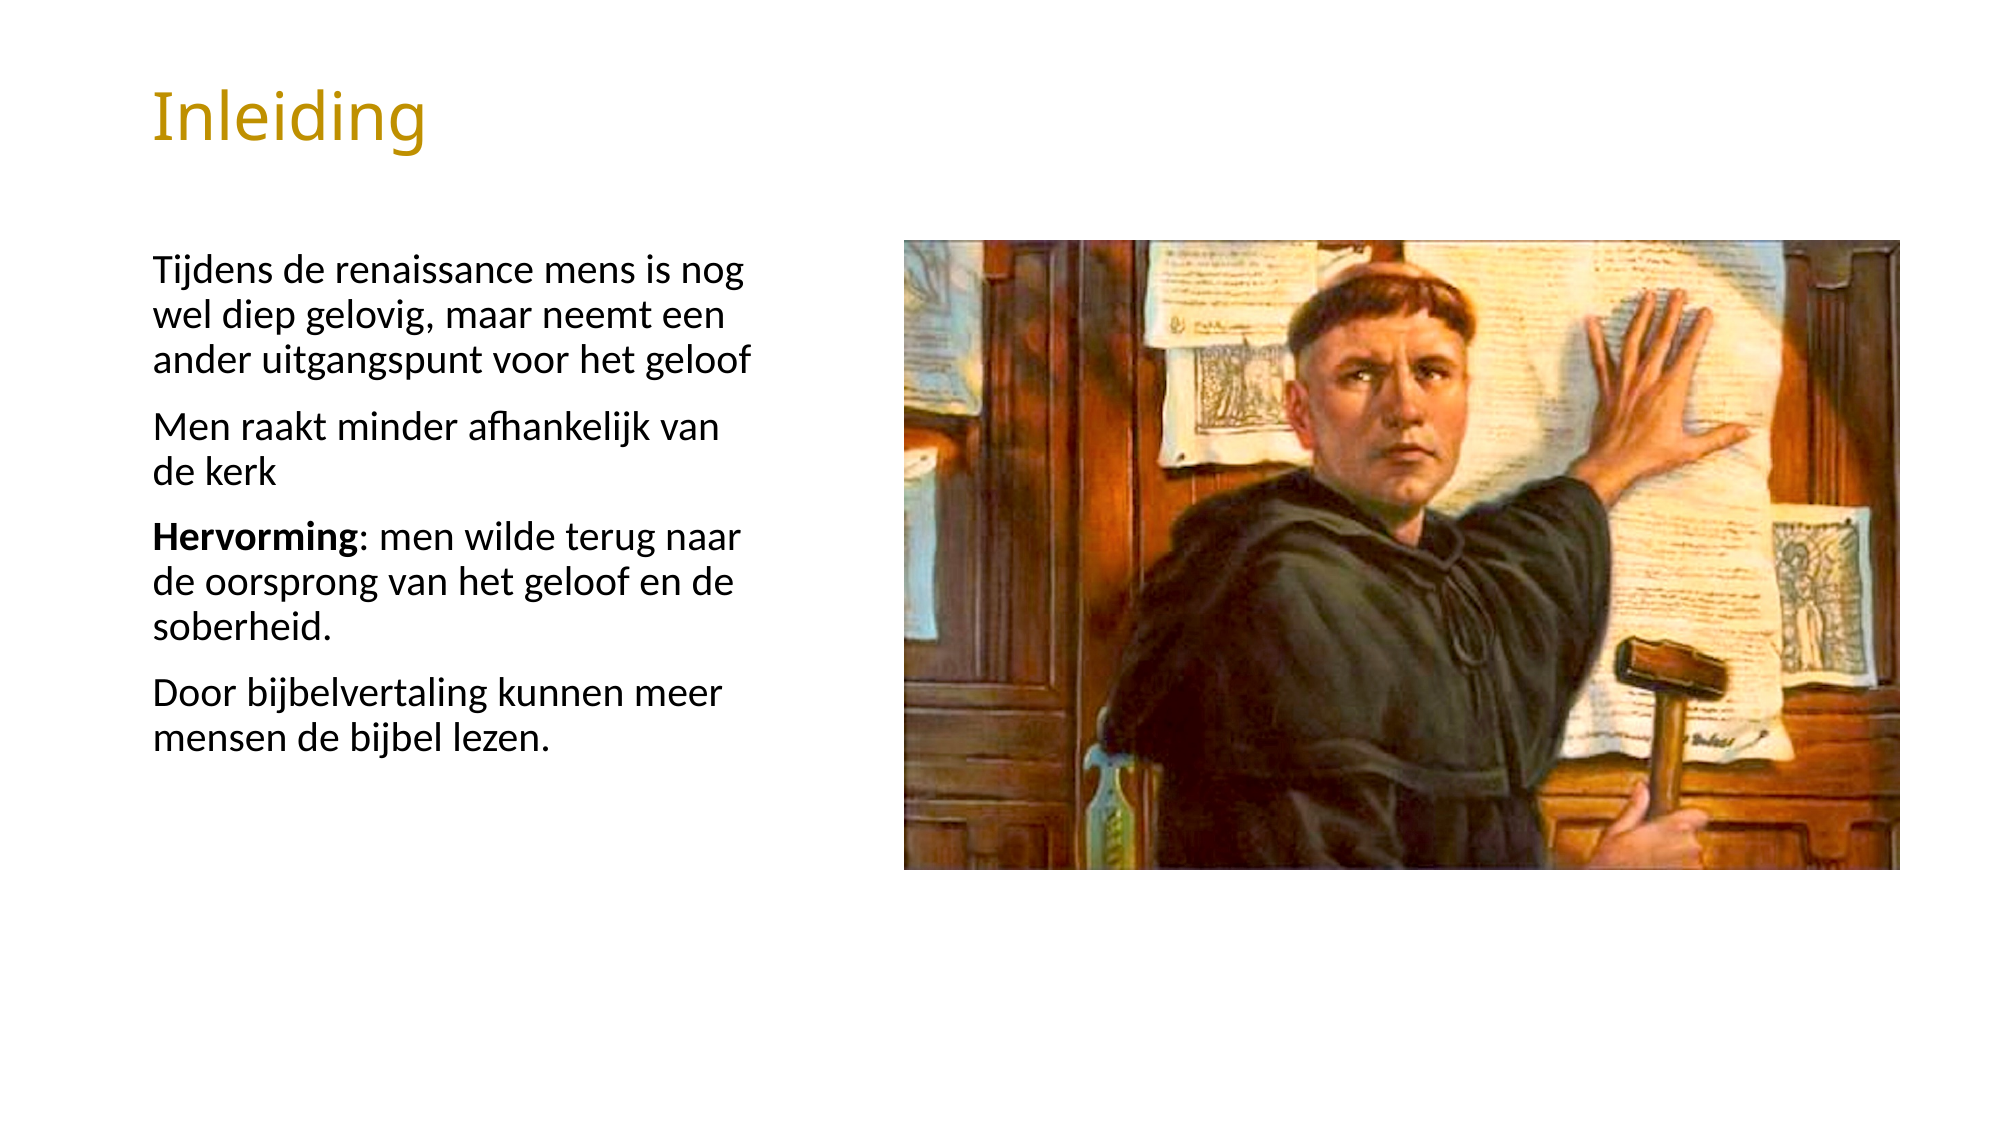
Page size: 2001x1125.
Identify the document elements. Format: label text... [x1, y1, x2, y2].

picture [904, 240, 1900, 870]
list Tijdens de renaissance mens is nog wel diep gelovig, maar neemt een ander uitgangspunt voor het geloof Men raakt minder afhankelijk van de kerk Hervorming: men wilde terug naar de oorsprong van het geloof en de soberheid. Door bijbelvertaling kunnen meer mensen de bijbel lezen. [137, 240, 783, 866]
text_box Inleiding [137, 75, 783, 162]
